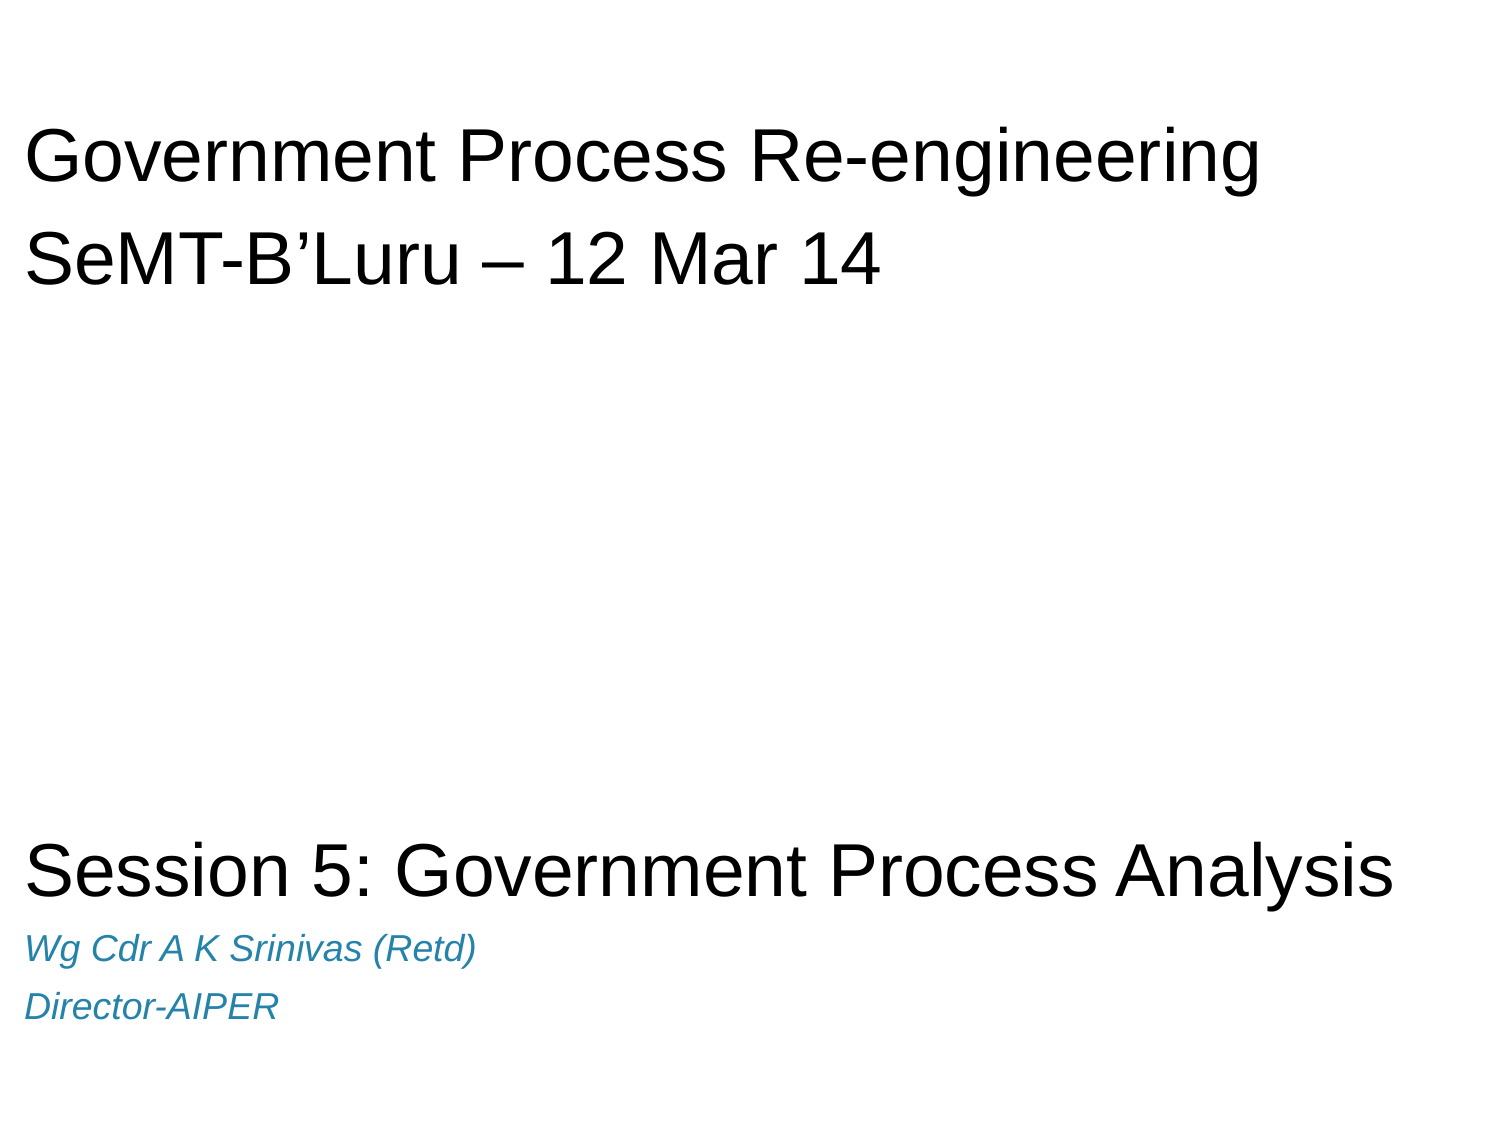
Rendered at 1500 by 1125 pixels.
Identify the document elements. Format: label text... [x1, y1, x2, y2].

text_box Government Process Re-engineering SeMT-B’Luru – 12 Mar 14 [13, 106, 1500, 300]
text_box Session 5: Government Process Analysis Wg Cdr A K Srinivas (Retd) Director-AIPER [13, 821, 1471, 1027]
